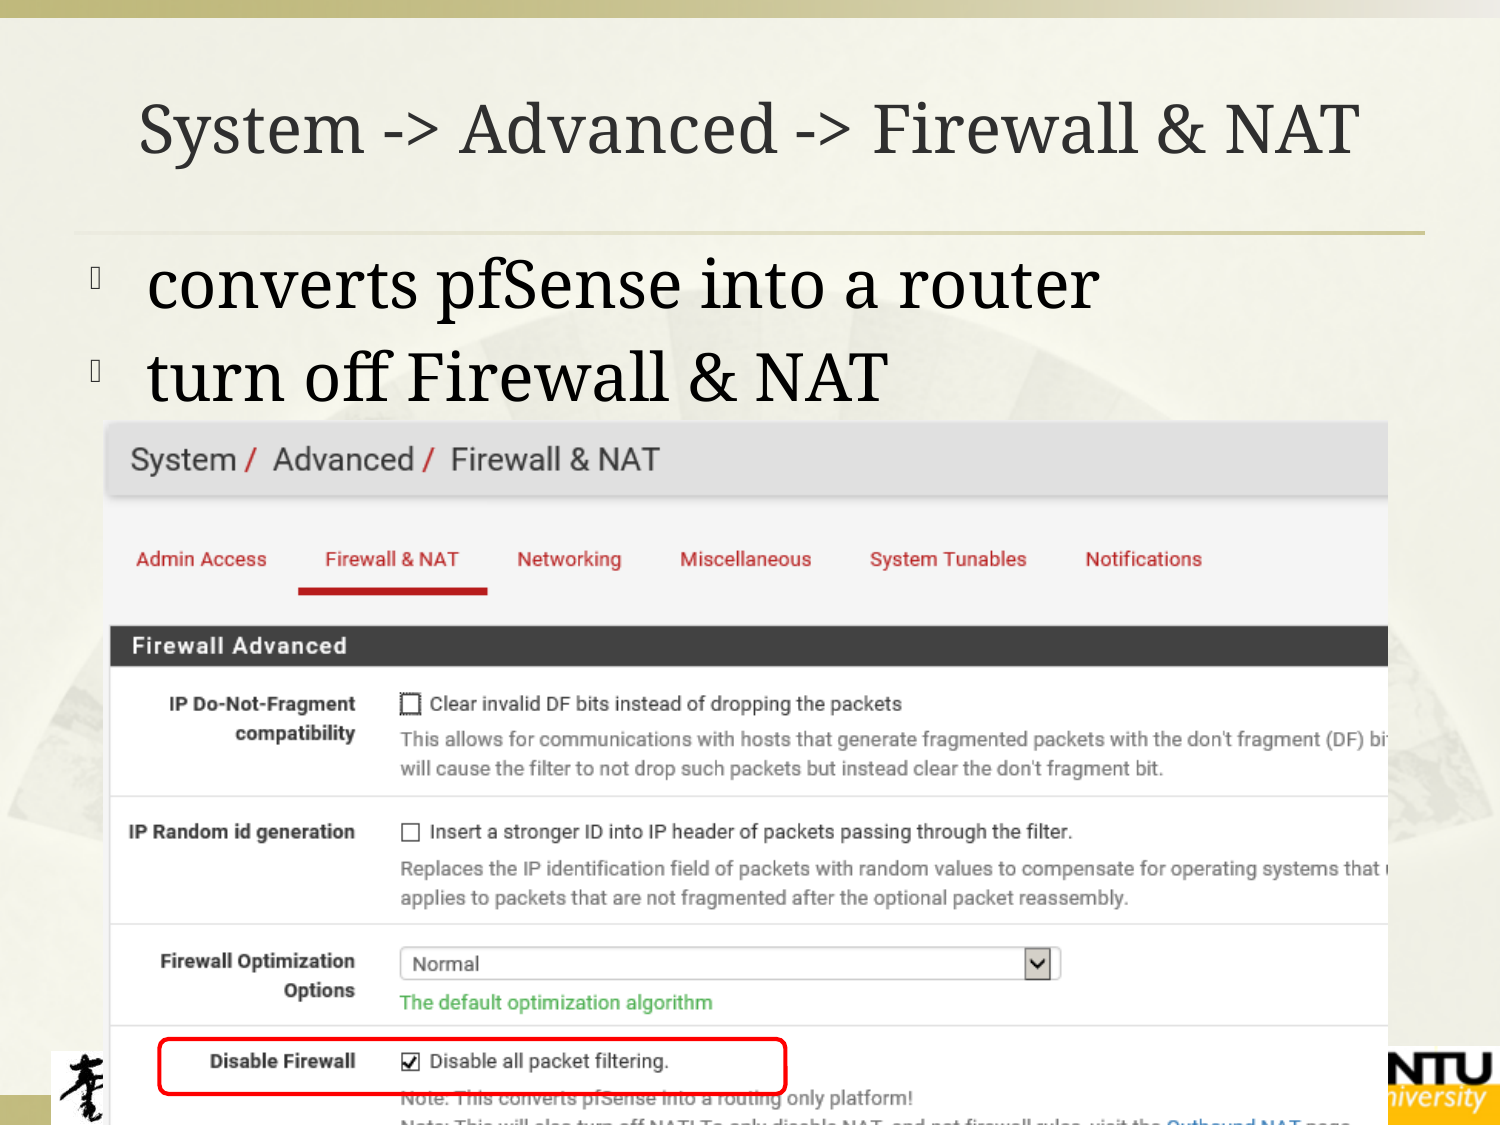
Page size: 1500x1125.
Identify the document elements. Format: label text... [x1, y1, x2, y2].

picture [51, 420, 1500, 1125]
list converts pfSense into a router turn off Firewall & NAT [75, 234, 1425, 1032]
title System -> Advanced -> Firewall & NAT [75, 45, 1425, 209]
